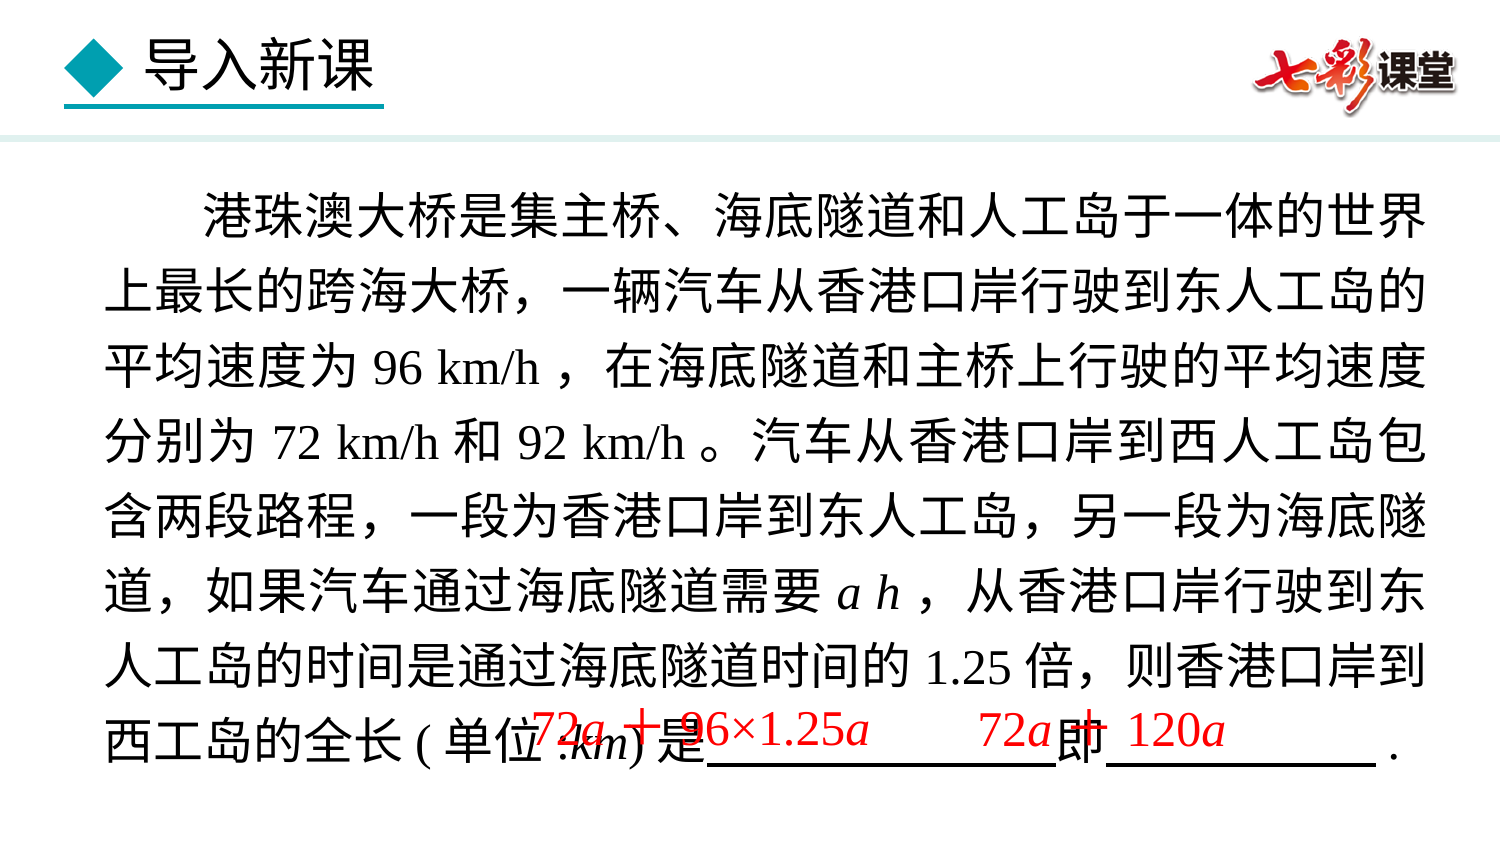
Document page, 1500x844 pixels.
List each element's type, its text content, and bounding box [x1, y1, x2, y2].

text_box 72a＋120a [962, 688, 1353, 764]
picture [1249, 32, 1461, 118]
text_box 72a＋96×1.25a [515, 688, 906, 764]
text_box 港珠澳大桥是集主桥、海底隧道和人工岛于一体的世界上最长的跨海大桥，一辆汽车从香港口岸行驶到东人工岛的平均速度为96 km/h，在海底隧道和主桥上行驶的平均速度分别为72 km/h和92 km/h。汽车从香港口岸到西人工岛包含两段路程，一段为香港口岸到东人工岛，另一段为海底隧道，如果汽车通过海底隧道需要a h，从香港口岸行驶到东人工岛的时间是通过海底隧道时间的1.25倍，则香港口岸到西工岛的全长(单位:km)是 即 . [88, 161, 1443, 777]
